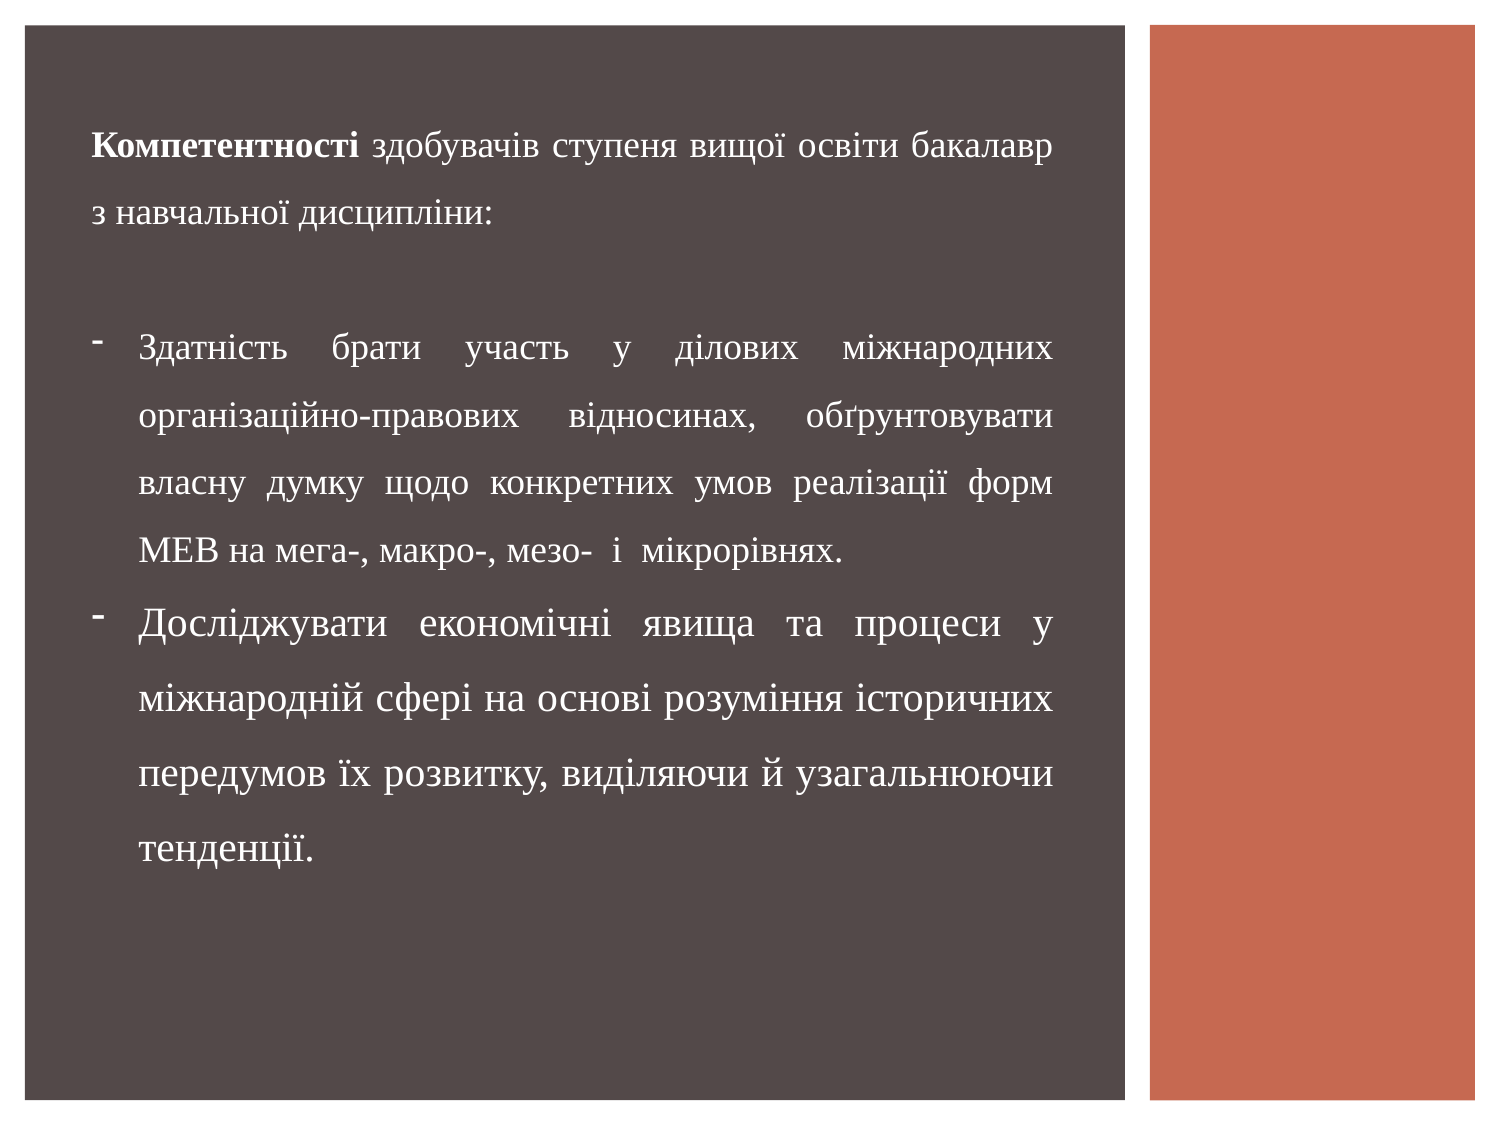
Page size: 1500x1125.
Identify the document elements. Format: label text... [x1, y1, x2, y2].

text_box Компетентності здобувачів ступеня вищої освіти бакалавр з навчальної дисципліни: Здатність брати участь у ділових міжнародних організаційно-правових відносинах, обґрунтовувати власну думку щодо конкретних умов реалізації форм МЕВ на мега-, макро-, мезо- і мікрорівнях. Досліджувати економічні явища та процеси у міжнародній сфері на основі розуміння історичних передумов їх розвитку, виділяючи й узагальнюючи тенденції. [76, 90, 1069, 992]
